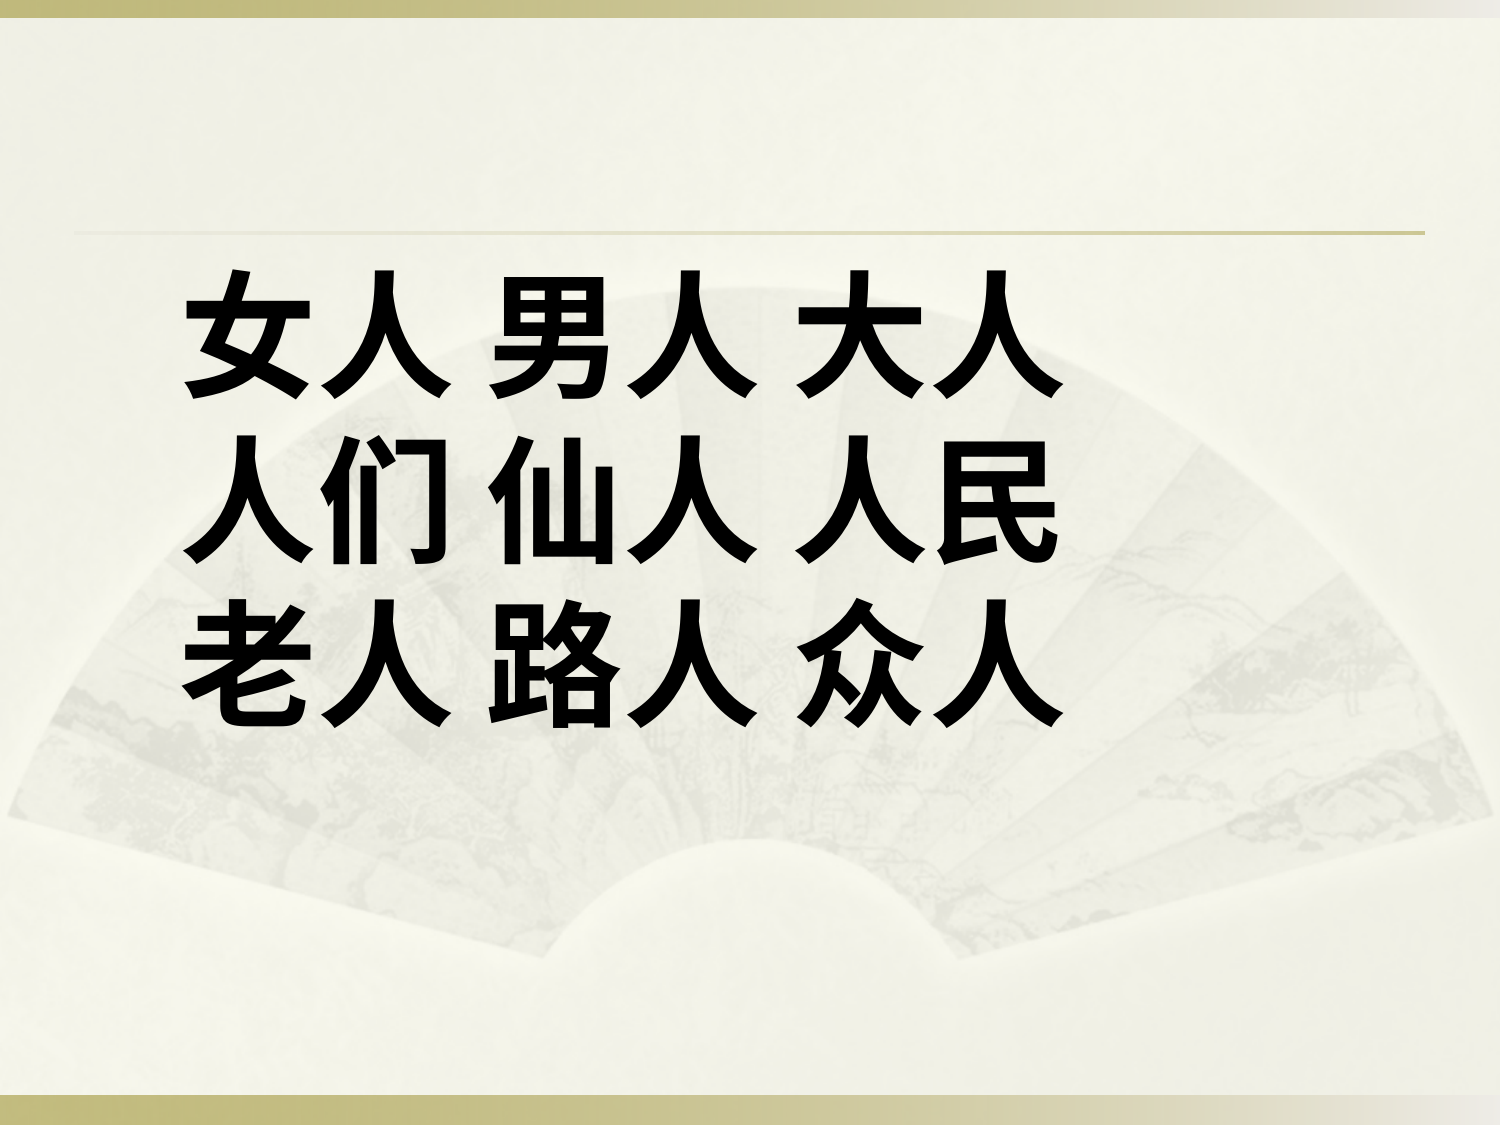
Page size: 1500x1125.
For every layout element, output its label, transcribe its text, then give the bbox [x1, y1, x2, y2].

text_box 女人 男人 大人 人们 仙人 人民 老人 路人 众人 [164, 242, 1282, 752]
